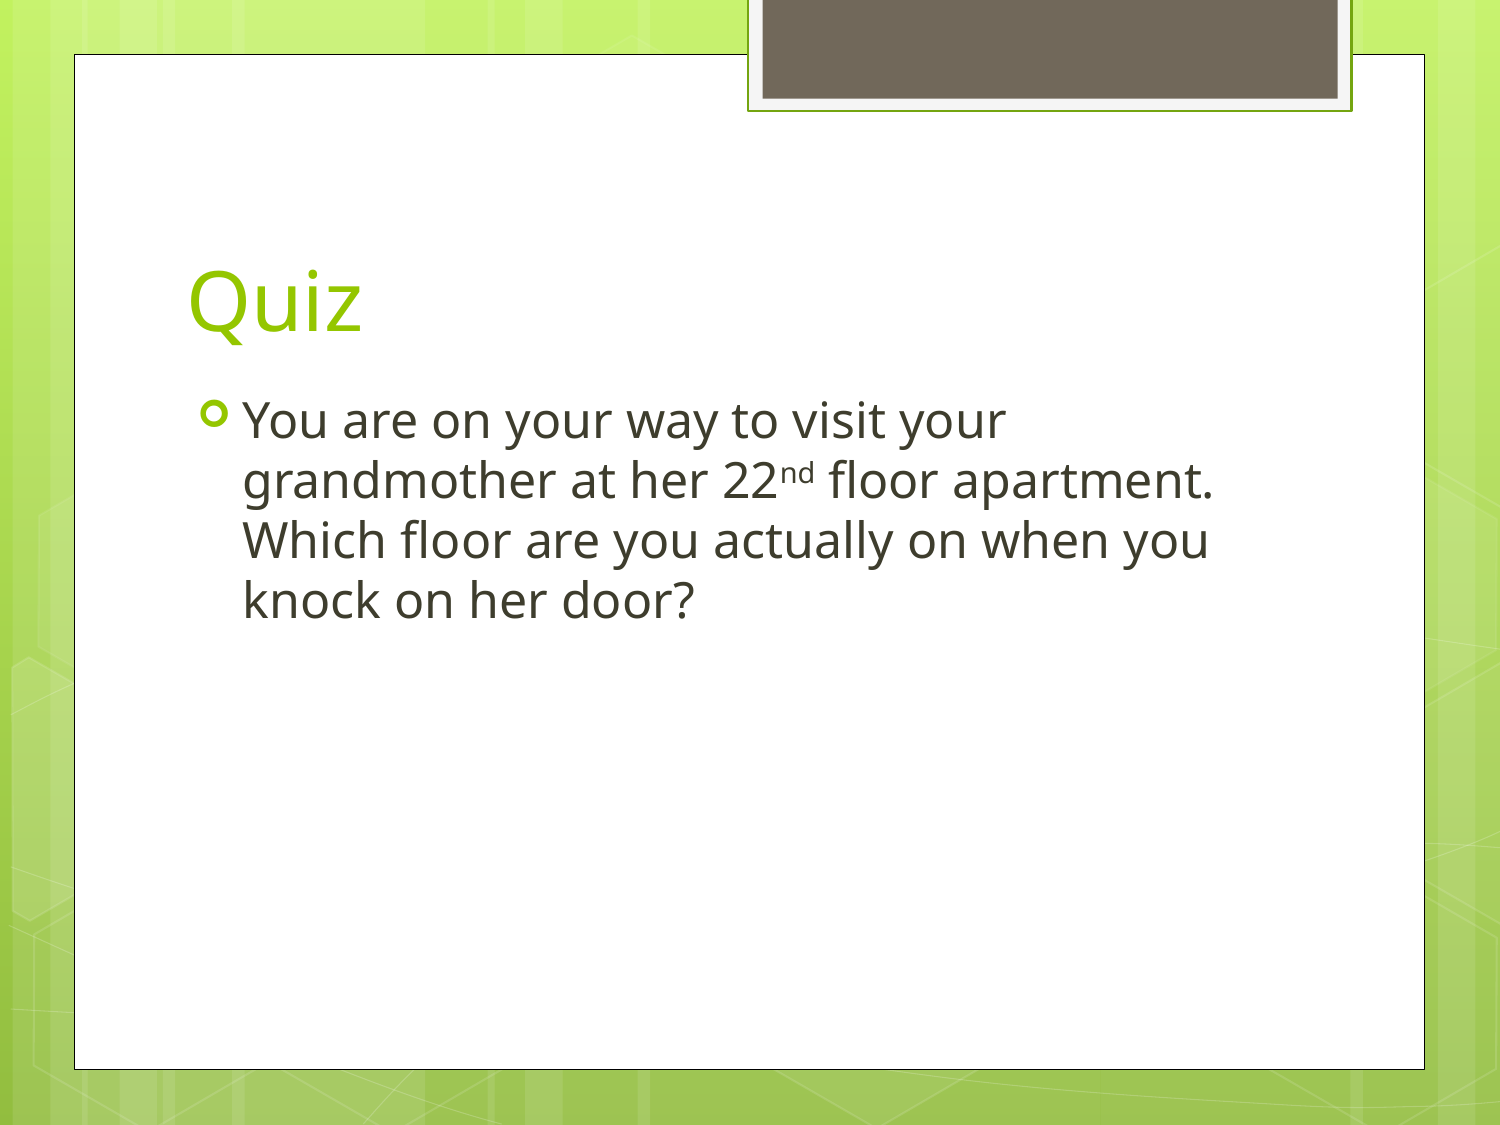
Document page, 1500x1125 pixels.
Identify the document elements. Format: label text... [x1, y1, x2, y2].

list You are on your way to visit your grandmother at her 22nd floor apartment. Which floor are you actually on when you knock on her door? [171, 381, 1283, 957]
title Quiz [171, 168, 1324, 357]
